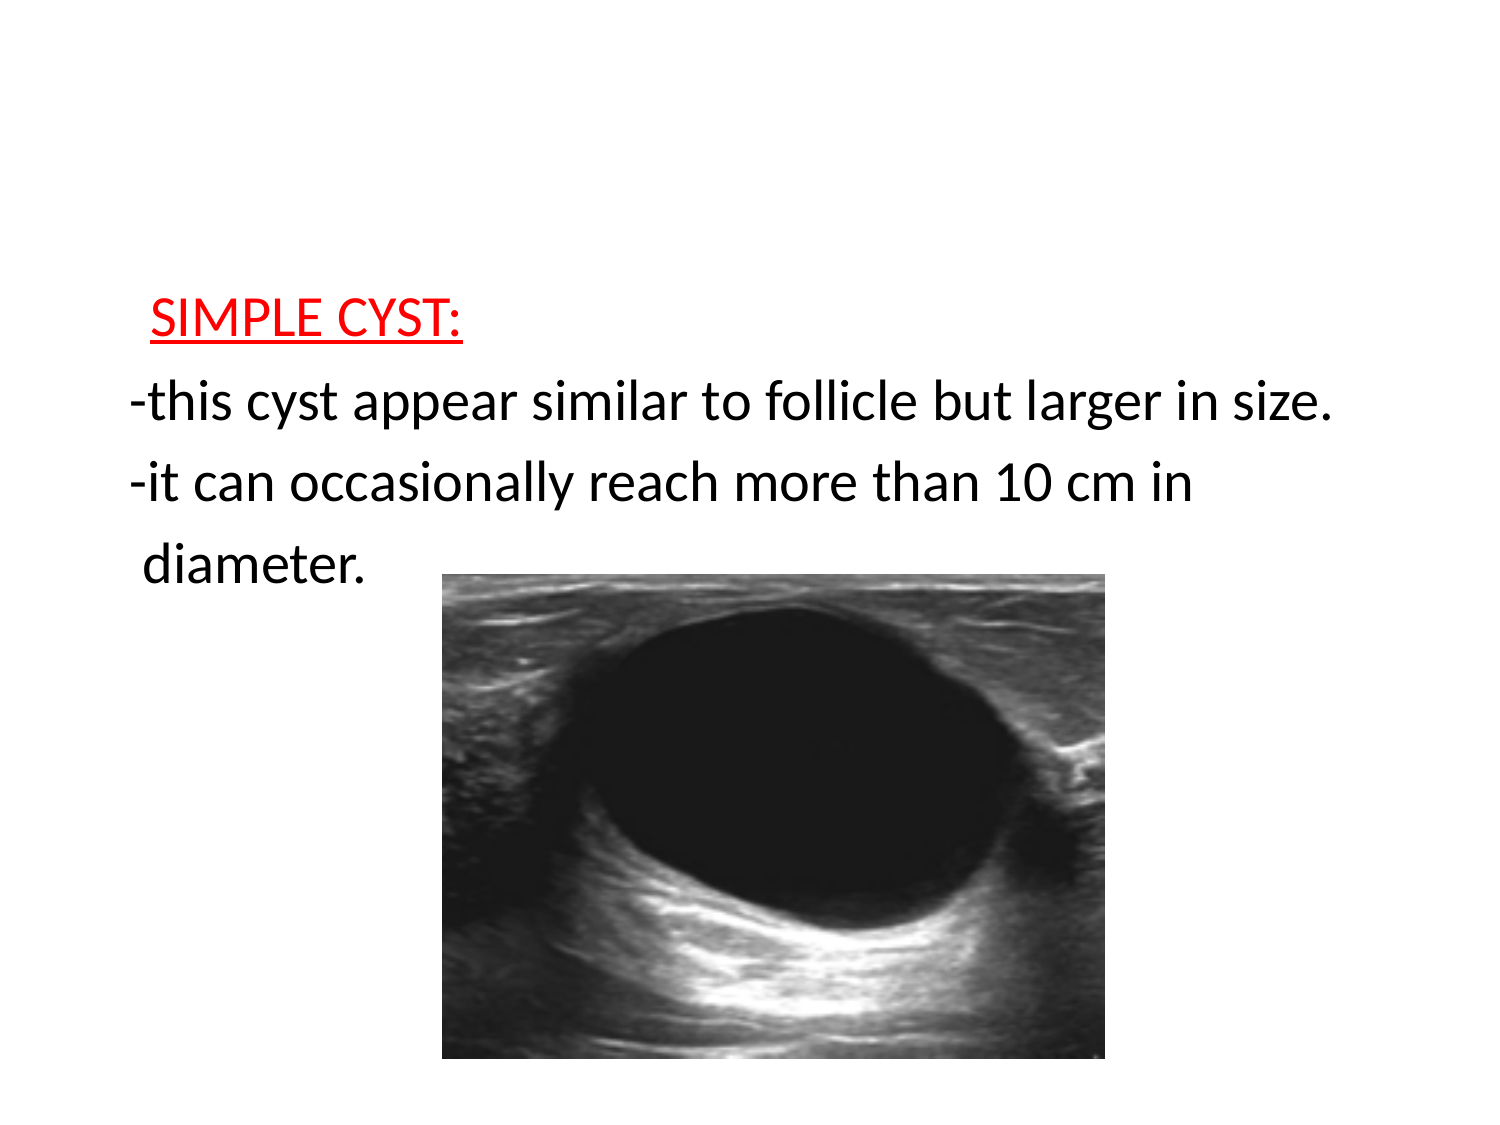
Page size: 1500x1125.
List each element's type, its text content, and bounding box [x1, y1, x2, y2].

list SIMPLE CYST: -this cyst appear similar to follicle but larger in size. -it can occasionally reach more than 10 cm in diameter. [75, 262, 1425, 1106]
picture [442, 574, 1105, 1059]
